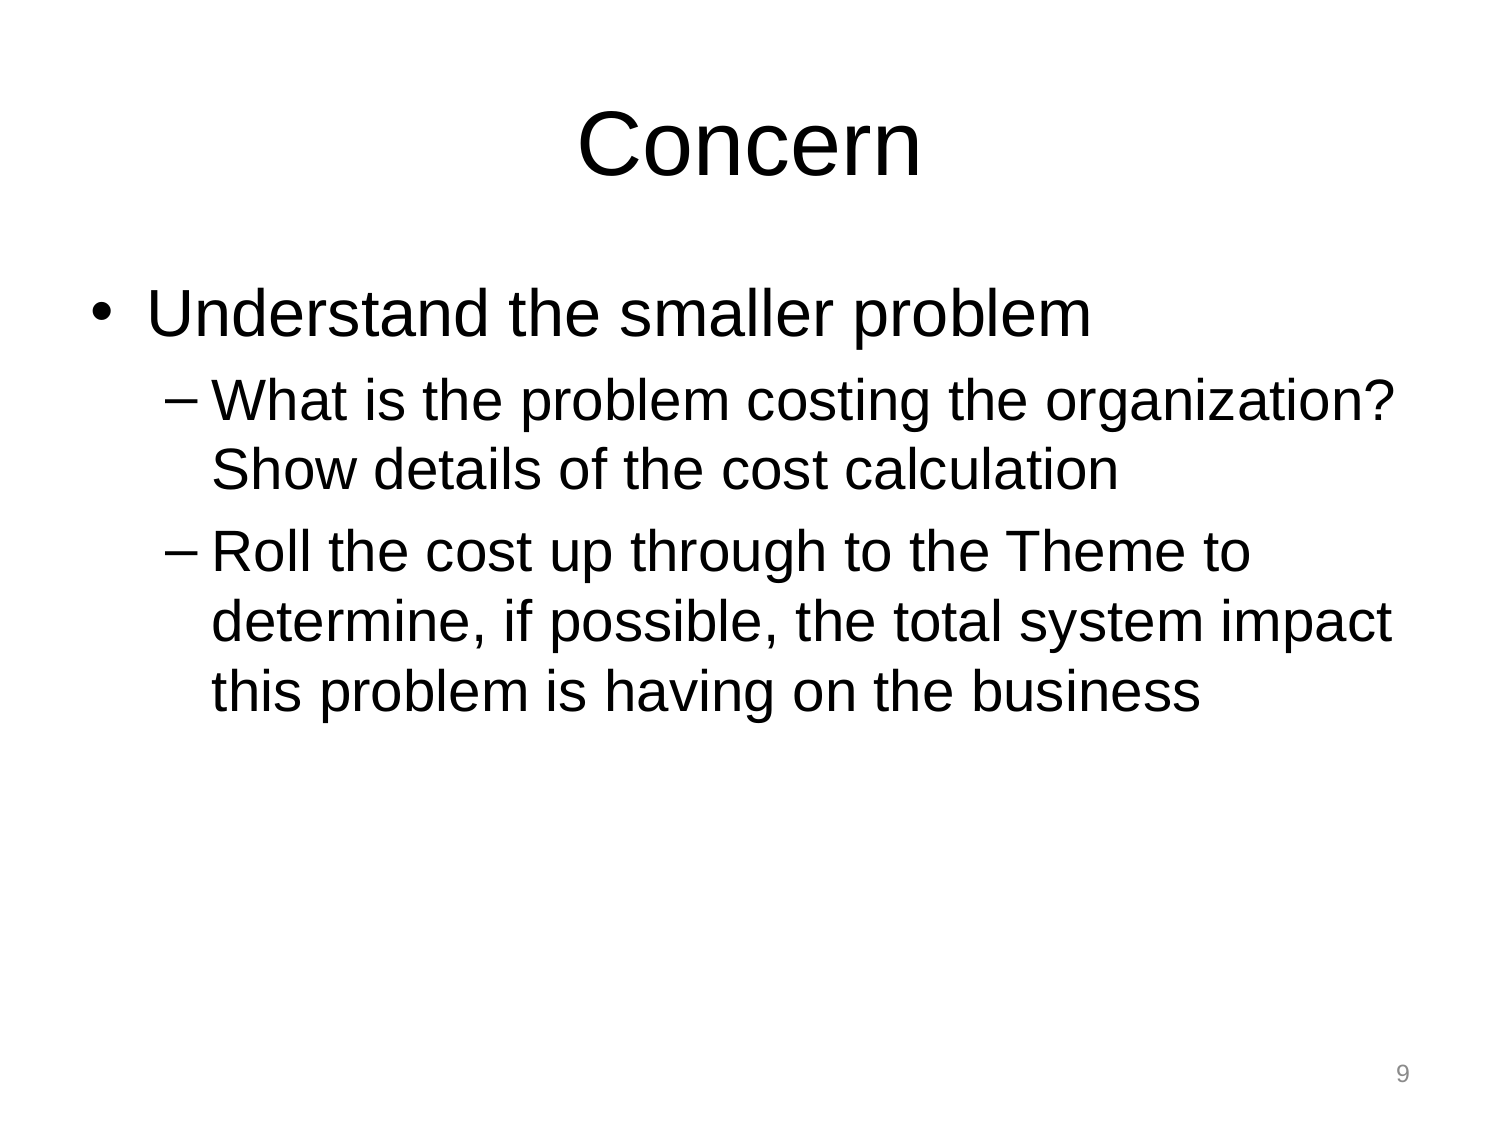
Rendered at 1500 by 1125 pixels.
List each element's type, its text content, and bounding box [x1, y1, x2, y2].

slide_number 9 [1074, 1042, 1425, 1103]
list Understand the smaller problem What is the problem costing the organization? Show details of the cost calculation Roll the cost up through to the Theme to determine, if possible, the total system impact this problem is having on the business [75, 262, 1425, 1005]
title Concern [75, 45, 1425, 233]
